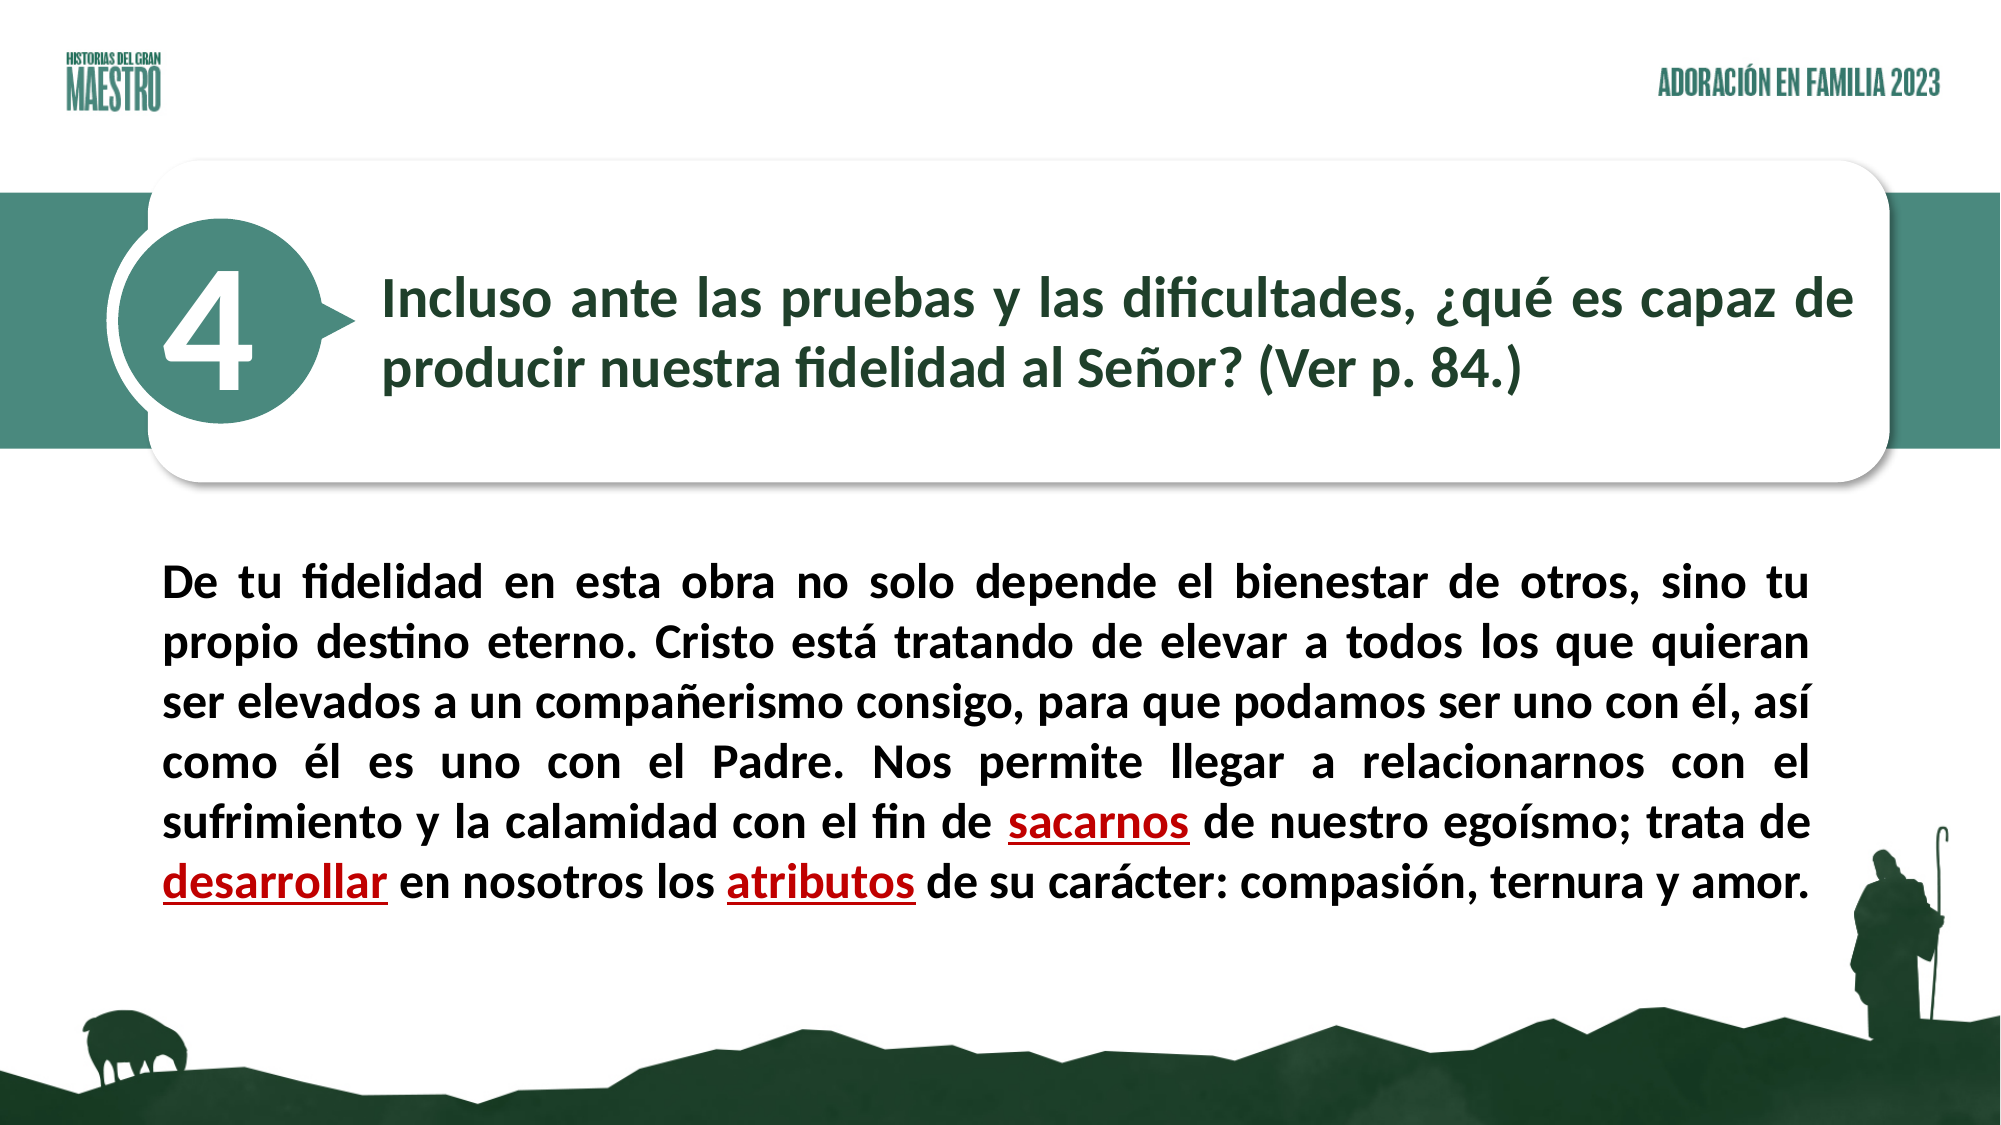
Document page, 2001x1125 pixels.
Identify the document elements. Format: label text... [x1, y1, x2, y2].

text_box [0, 160, 2000, 483]
text_box De tu fidelidad en esta obra no solo depende el bienestar de otros, sino tu propio destino eterno. Cristo está tratando de elevar a todos los que quieran ser elevados a un compañerismo consigo, para que podamos ser uno con él, así como él es uno con el Padre. Nos permite llegar a relacionarnos con el sufrimiento y la calamidad con el fin de sacarnos de nuestro egoísmo; trata de desarrollar en nosotros los atributos de su carácter: compasión, ternura y amor. [147, 541, 1828, 917]
picture [0, 0, 2001, 1125]
